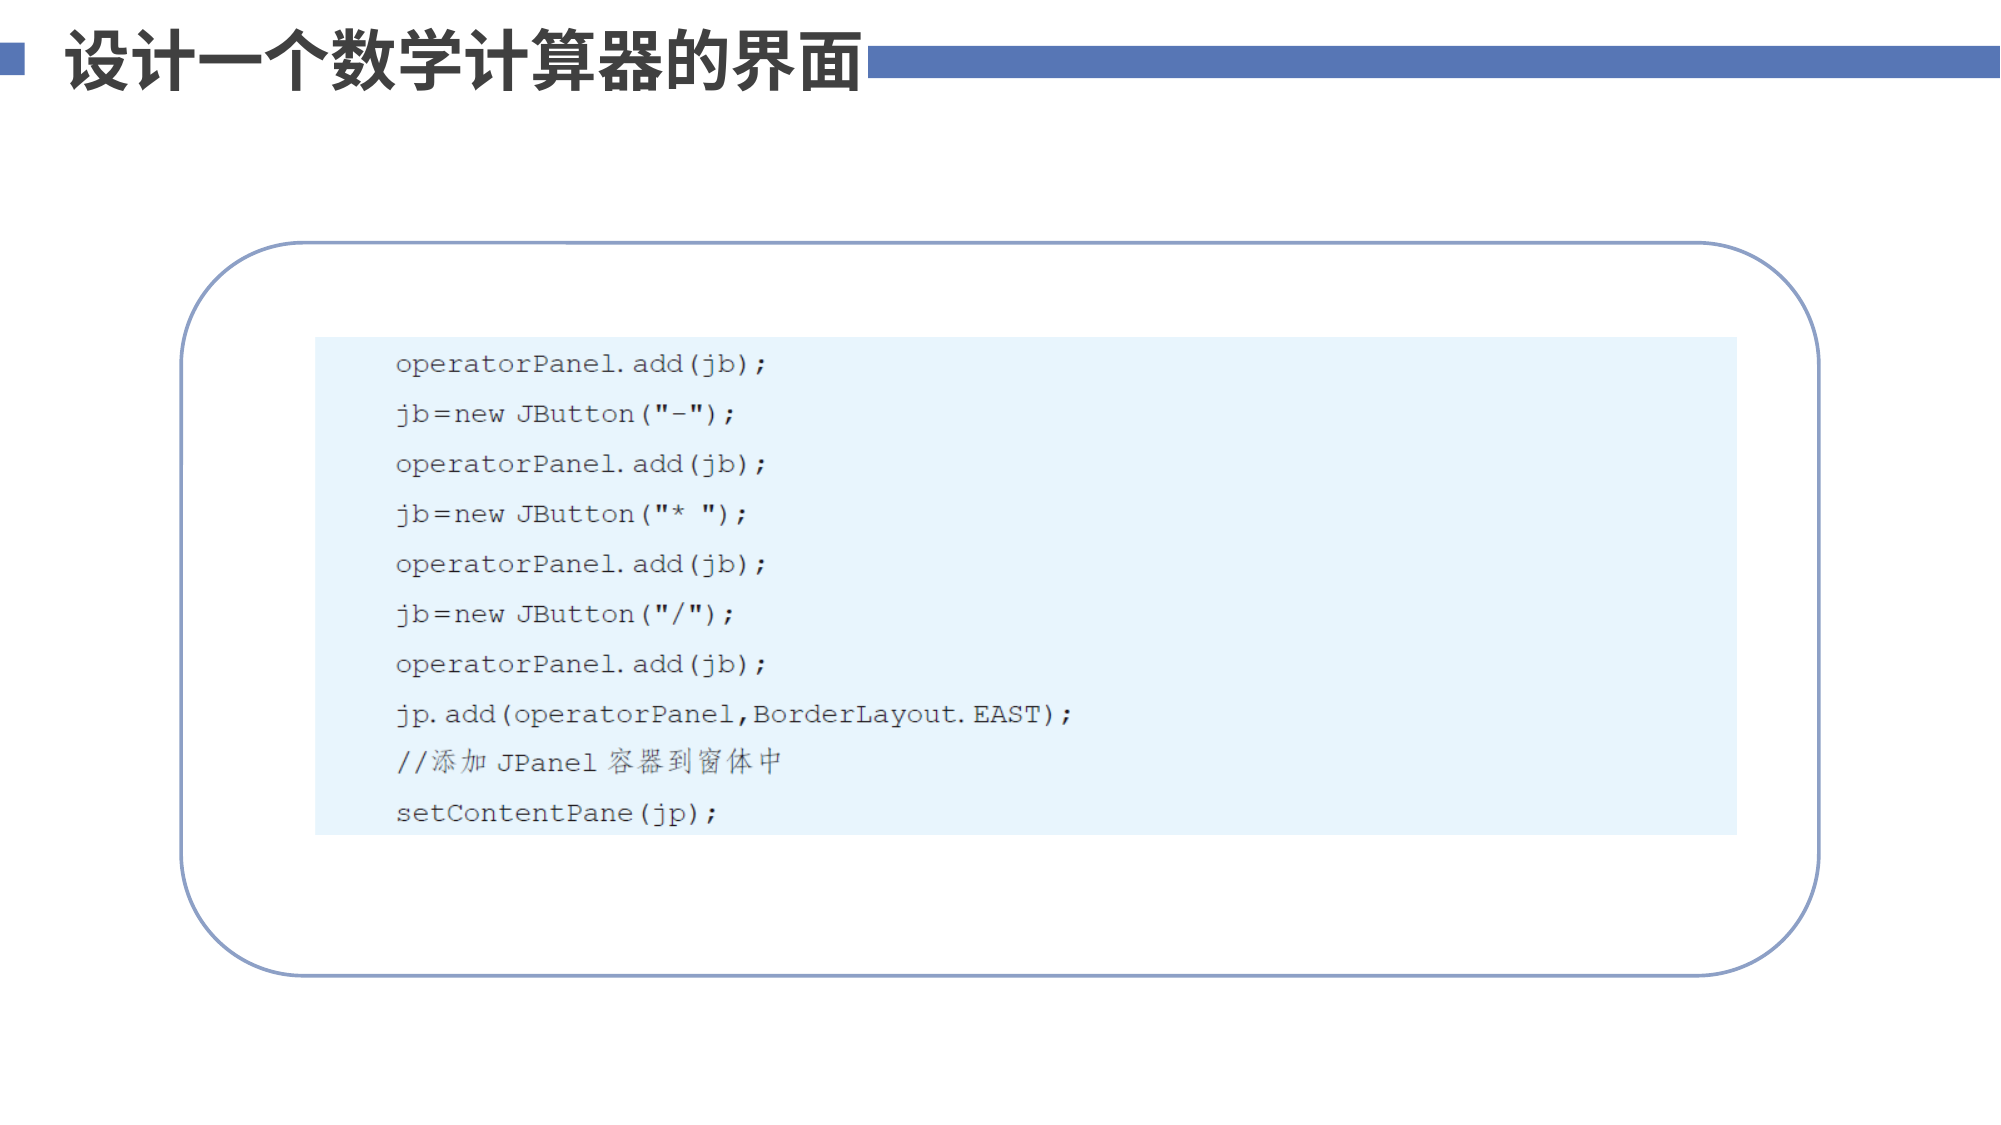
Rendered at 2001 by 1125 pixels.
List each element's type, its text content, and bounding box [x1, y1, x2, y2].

text_box 设计一个数学计算器的界面 [63, 18, 865, 99]
picture [309, 337, 1737, 835]
text_box [0, 41, 26, 76]
text_box [867, 45, 2000, 79]
text_box [180, 241, 1820, 977]
